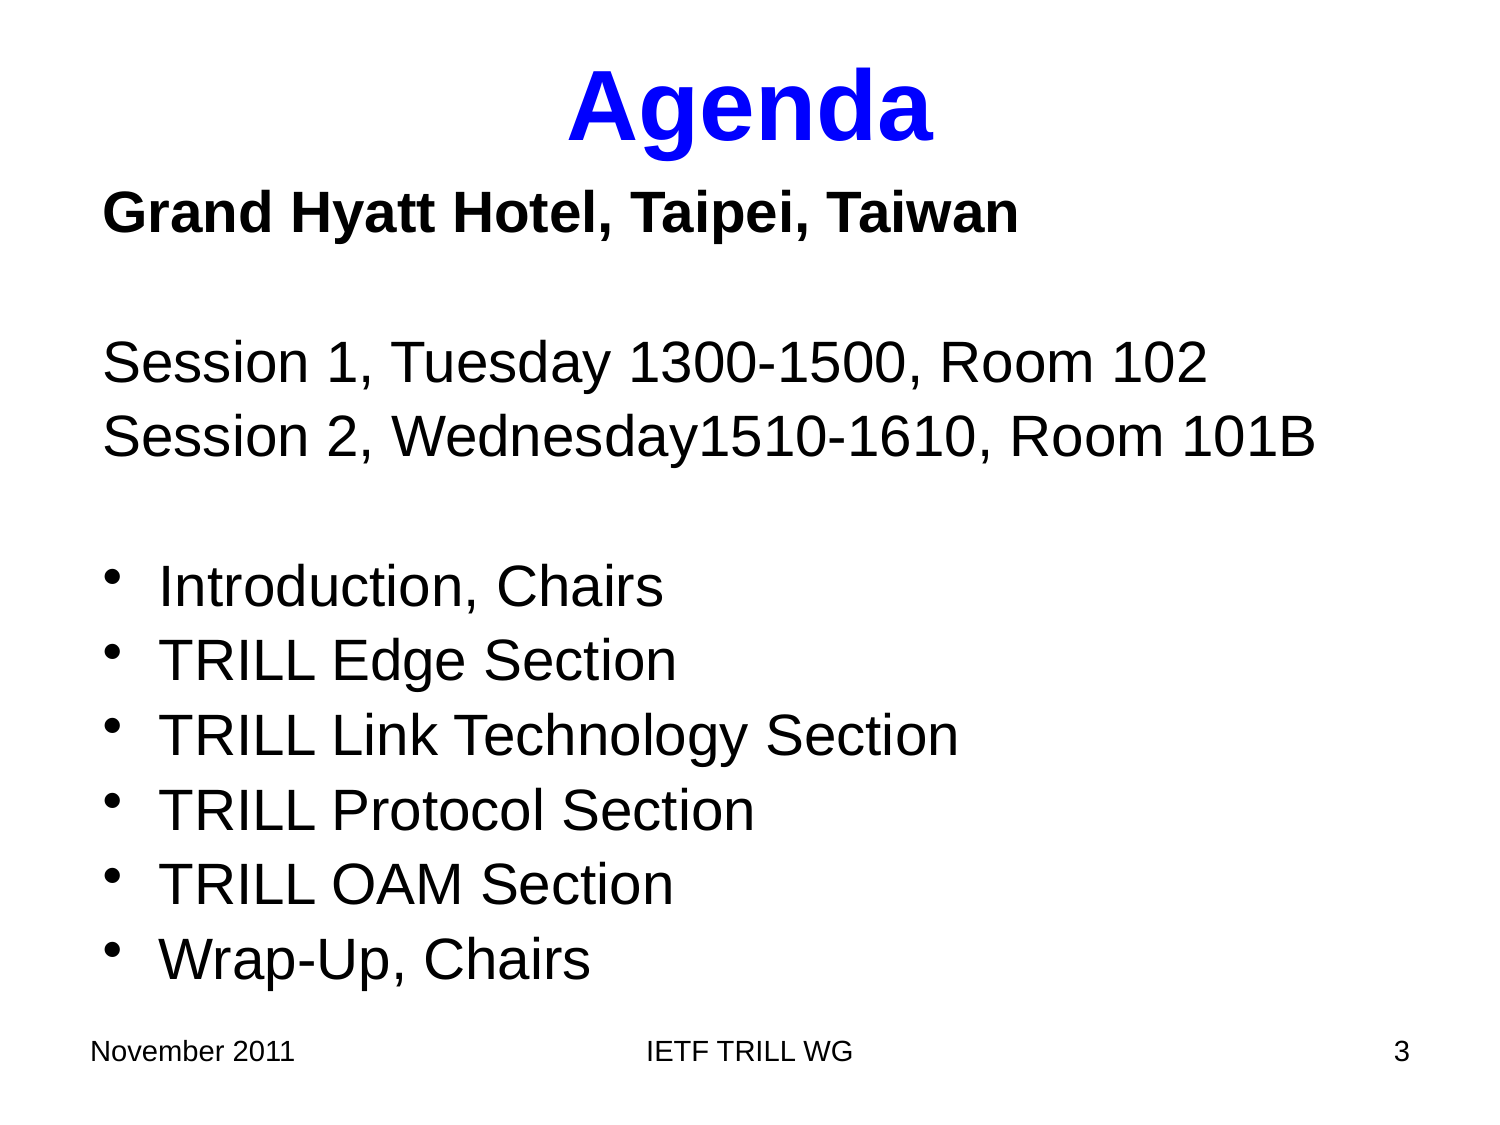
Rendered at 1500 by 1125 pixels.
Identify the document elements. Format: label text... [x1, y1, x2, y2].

list Grand Hyatt Hotel, Taipei, Taiwan Session 1, Tuesday 1300-1500, Room 102 Session 2, Wednesday1510-1610, Room 101B Introduction, Chairs TRILL Edge Section TRILL Link Technology Section TRILL Protocol Section TRILL OAM Section Wrap-Up, Chairs [87, 174, 1425, 1025]
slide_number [74, 1024, 426, 1103]
title Agenda [75, 24, 1425, 175]
slide_number 3 [1074, 1024, 1426, 1103]
footer IETF TRILL WG [512, 1025, 988, 1103]
